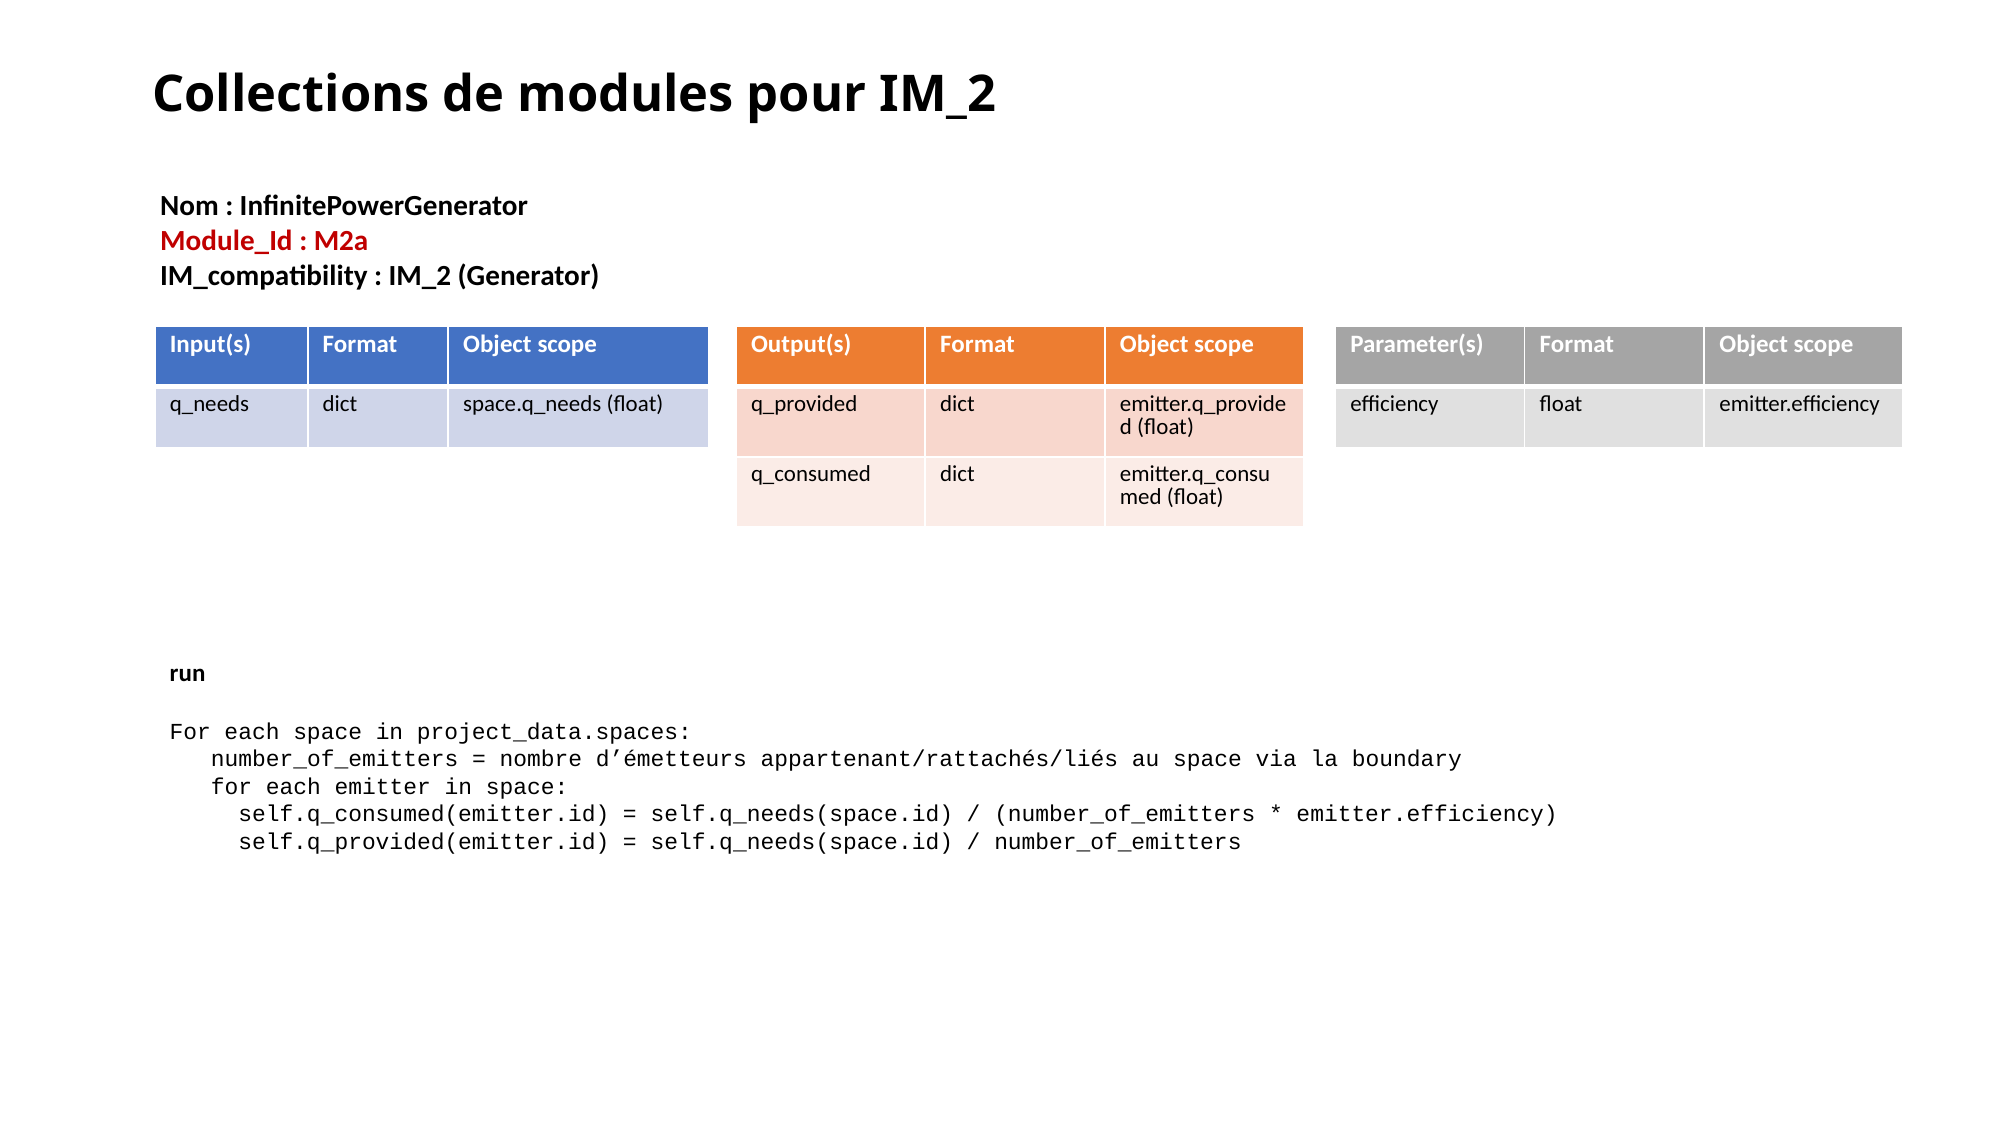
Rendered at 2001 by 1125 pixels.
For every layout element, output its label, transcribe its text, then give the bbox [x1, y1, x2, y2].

table_cell dict [926, 458, 1104, 526]
table_header Format [1525, 327, 1703, 384]
table_header Output(s) [737, 327, 924, 384]
table_cell efficiency [1336, 389, 1524, 447]
table_cell q_consumed [737, 458, 924, 526]
table_header Parameter(s) [1336, 327, 1524, 384]
table_cell float [1525, 389, 1703, 447]
table_header Format [926, 327, 1104, 384]
table_header Object scope [449, 327, 708, 384]
table_cell q_provided [737, 389, 924, 456]
table_cell dict [926, 389, 1104, 456]
table_cell dict [309, 389, 447, 447]
table_cell emitter.efficiency [1705, 389, 1902, 447]
table_cell emitter.q_consumed (float) [1106, 458, 1303, 526]
table_header Object scope [1705, 327, 1902, 384]
title Collections de modules pour IM_2 [137, 59, 1863, 130]
text_box Nom : InfinitePowerGenerator Module_Id : M2a IM_compatibility : IM_2 (Generator) [145, 179, 692, 399]
table_header Input(s) [156, 327, 307, 384]
text_box run For each space in project_data.spaces: number_of_emitters = nombre d’émetteurs appartenant/rattachés/liés au space via la boundary for each emitter in space: self.q_consumed(emitter.id) = self.q_needs(space.id) / (number_of_emitters * emitter.efficiency) self.q_provided(emitter.id) = self.q_needs(space.id) / number_of_emitters [154, 649, 1912, 862]
table_cell q_needs [156, 389, 307, 447]
table_header Format [309, 327, 447, 384]
table_header Object scope [1106, 327, 1303, 384]
table_cell space.q_needs (float) [449, 389, 708, 447]
table_cell emitter.q_provided (float) [1106, 389, 1303, 456]
